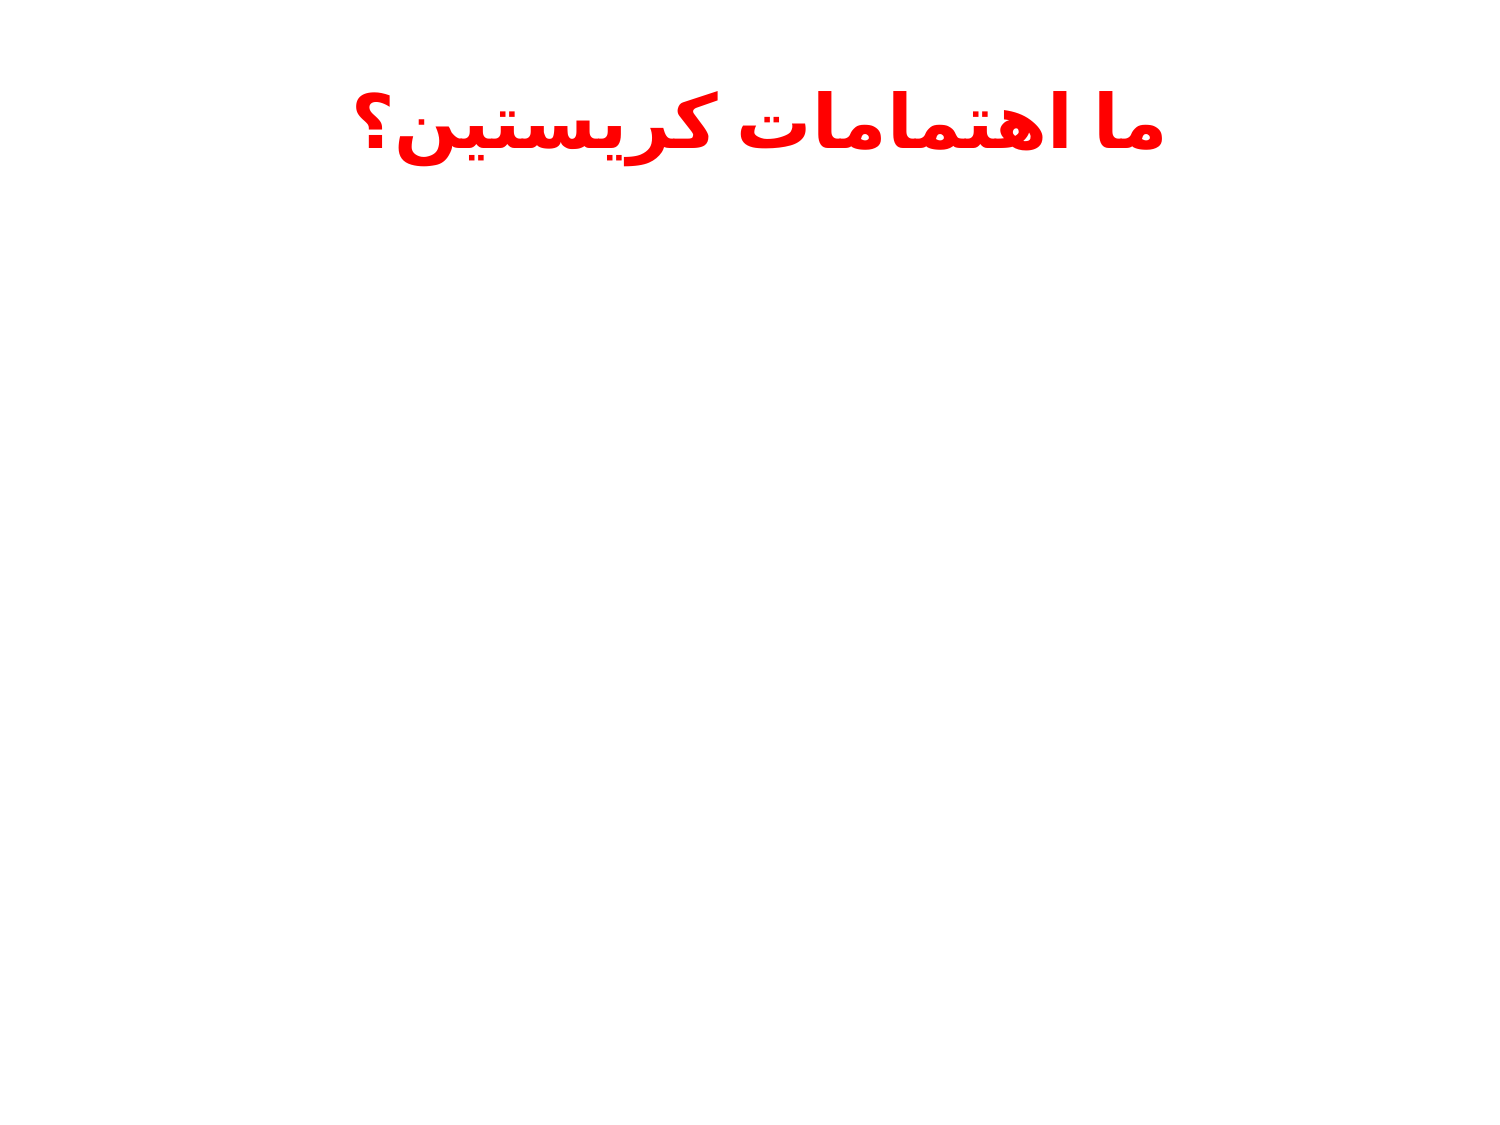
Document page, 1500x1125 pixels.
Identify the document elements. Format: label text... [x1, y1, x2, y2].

title ما اهتمامات كريستين؟ [75, 24, 1425, 213]
